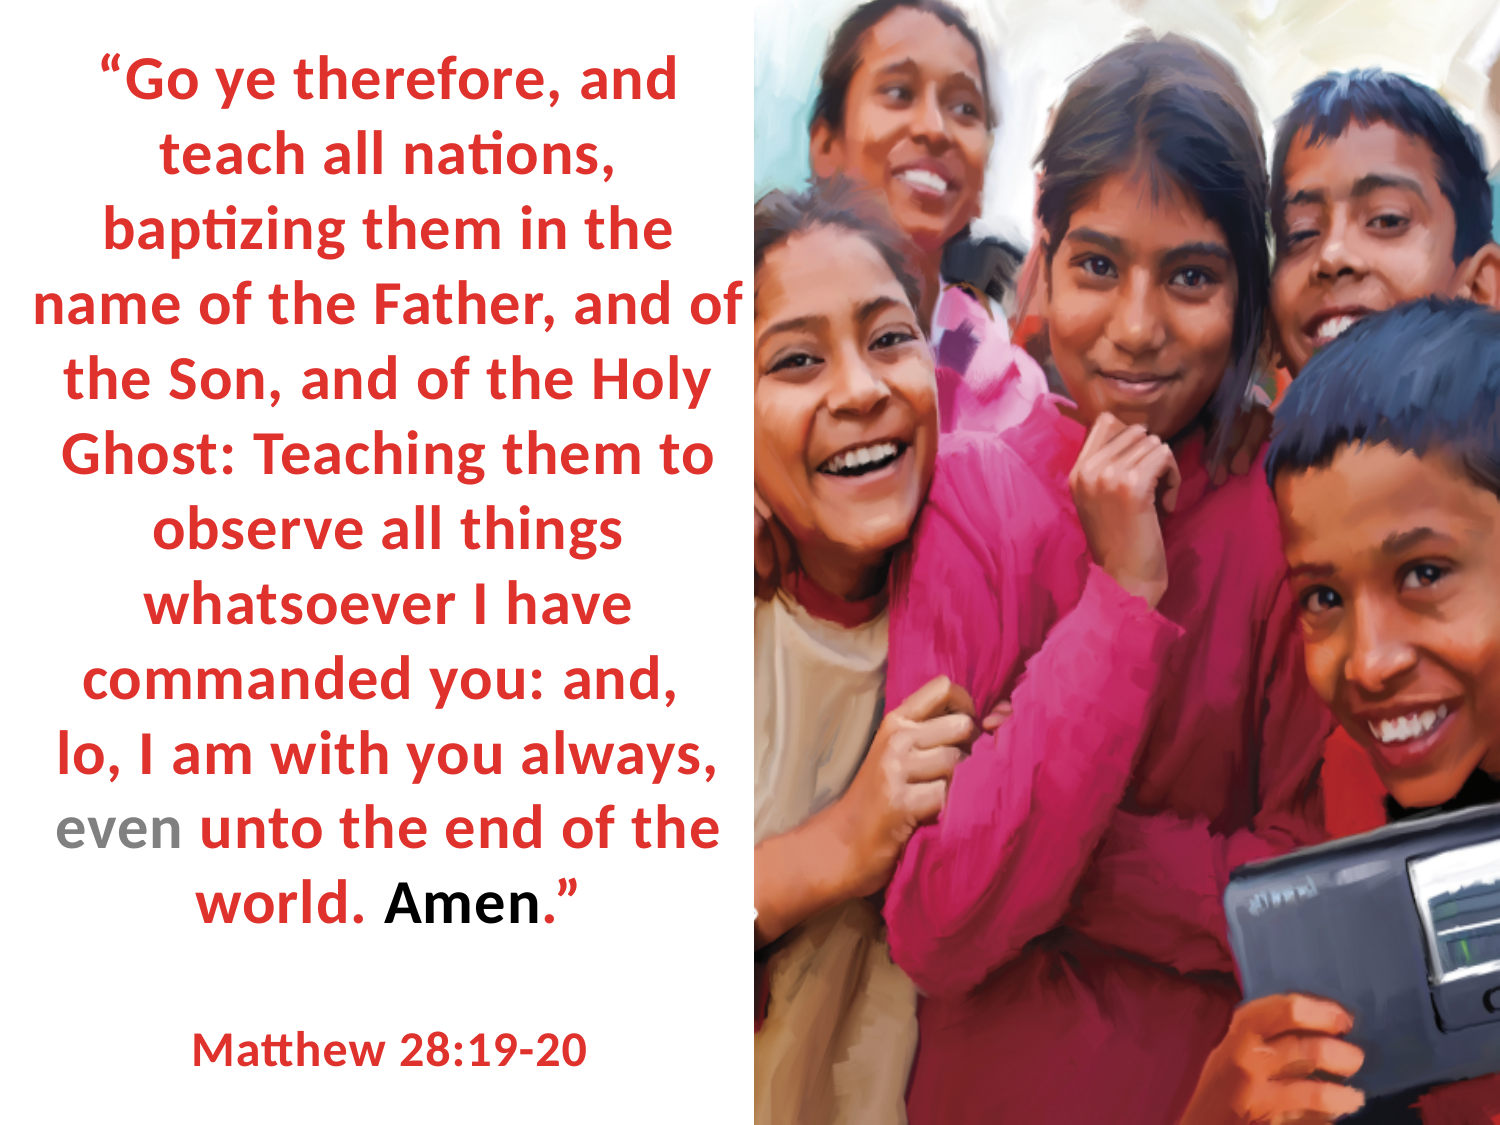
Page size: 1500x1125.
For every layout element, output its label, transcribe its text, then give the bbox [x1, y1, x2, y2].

picture [754, 0, 1500, 1125]
text_box “Go ye therefore, and teach all nations, baptizing them in the name of the Father, and of the Son, and of the Holy Ghost: Teaching them to observe all things whatsoever I have commanded you: and, lo, I am with you always, even unto the end of the world. Amen.” Matthew 28:19-20 [16, 29, 749, 1084]
